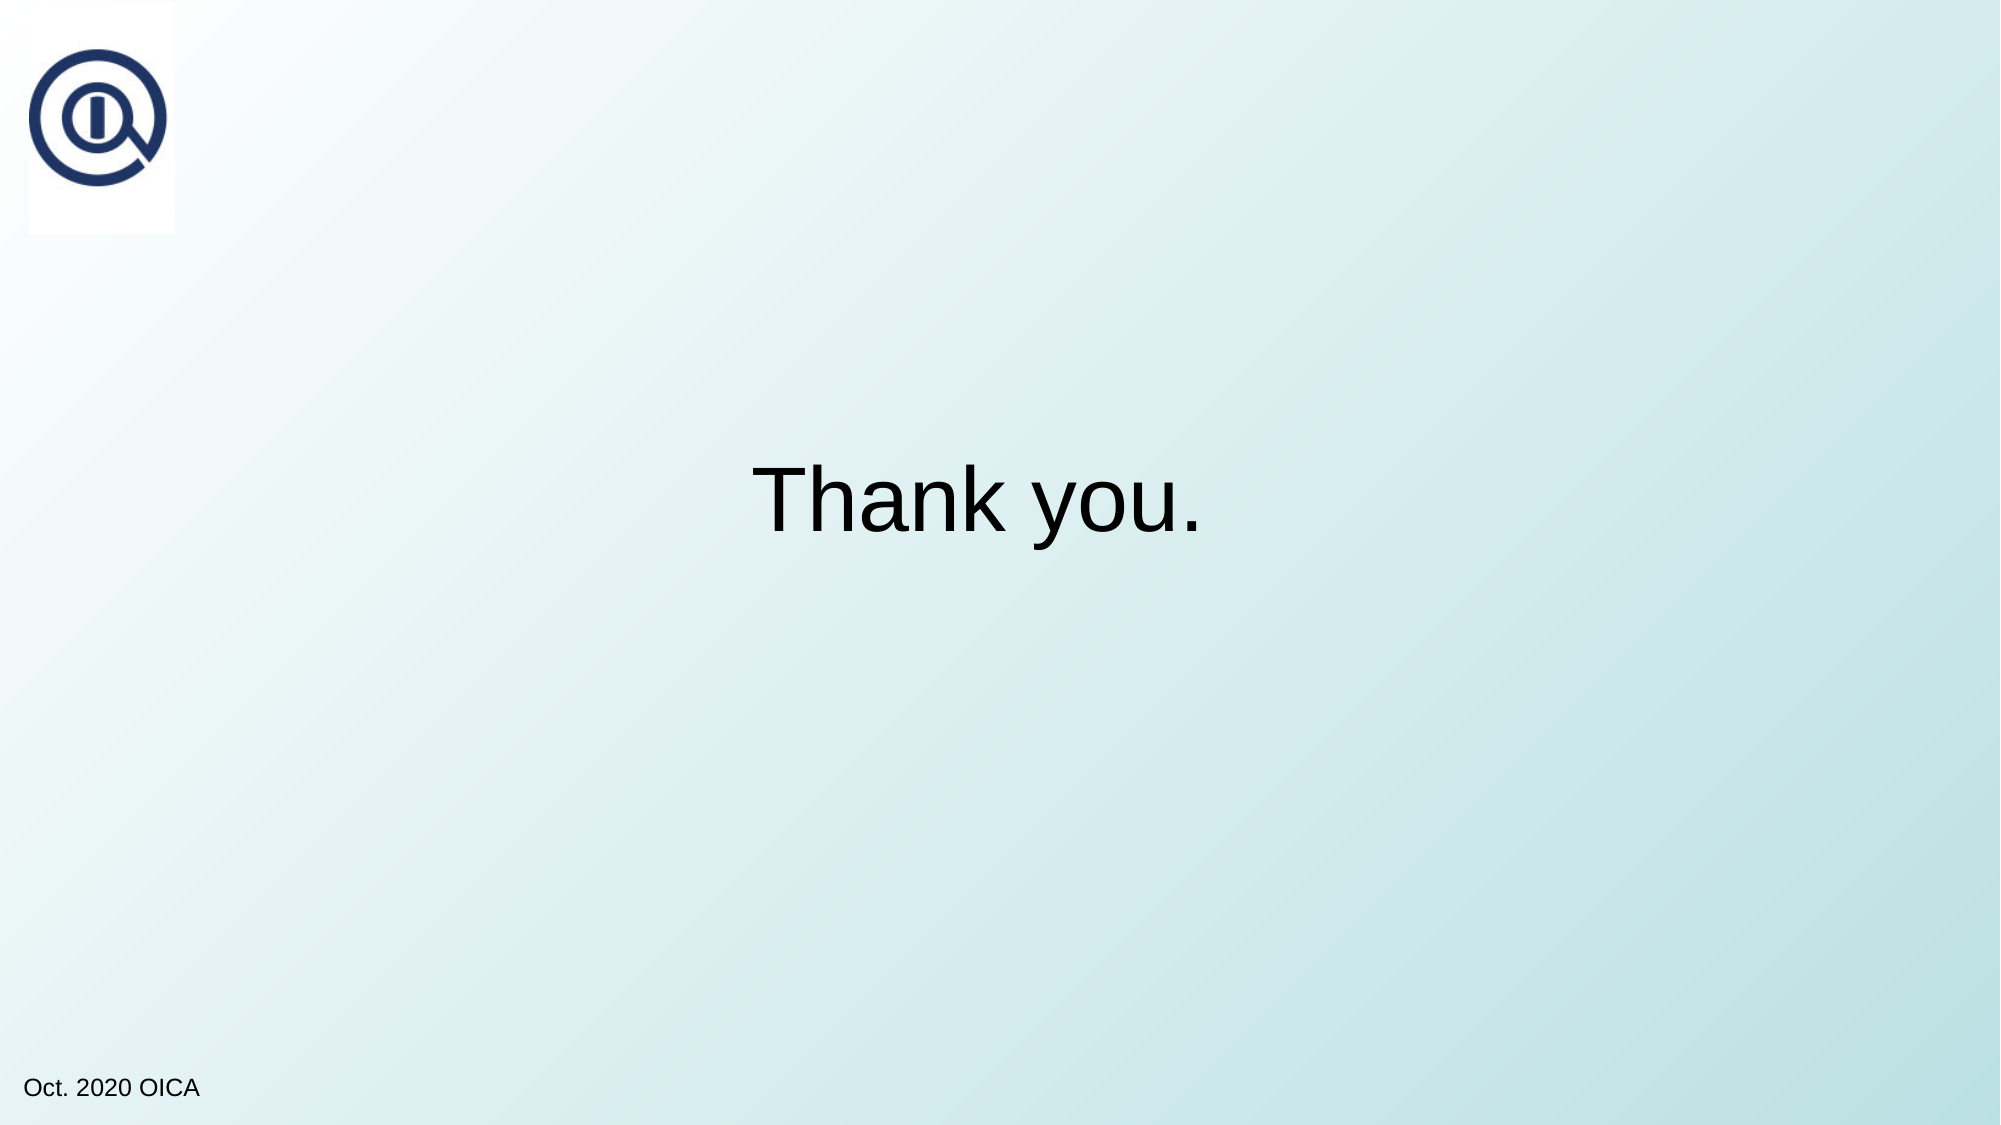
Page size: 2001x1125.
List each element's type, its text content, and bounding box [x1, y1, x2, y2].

title Thank you. [78, 432, 1879, 621]
picture [29, 3, 175, 234]
